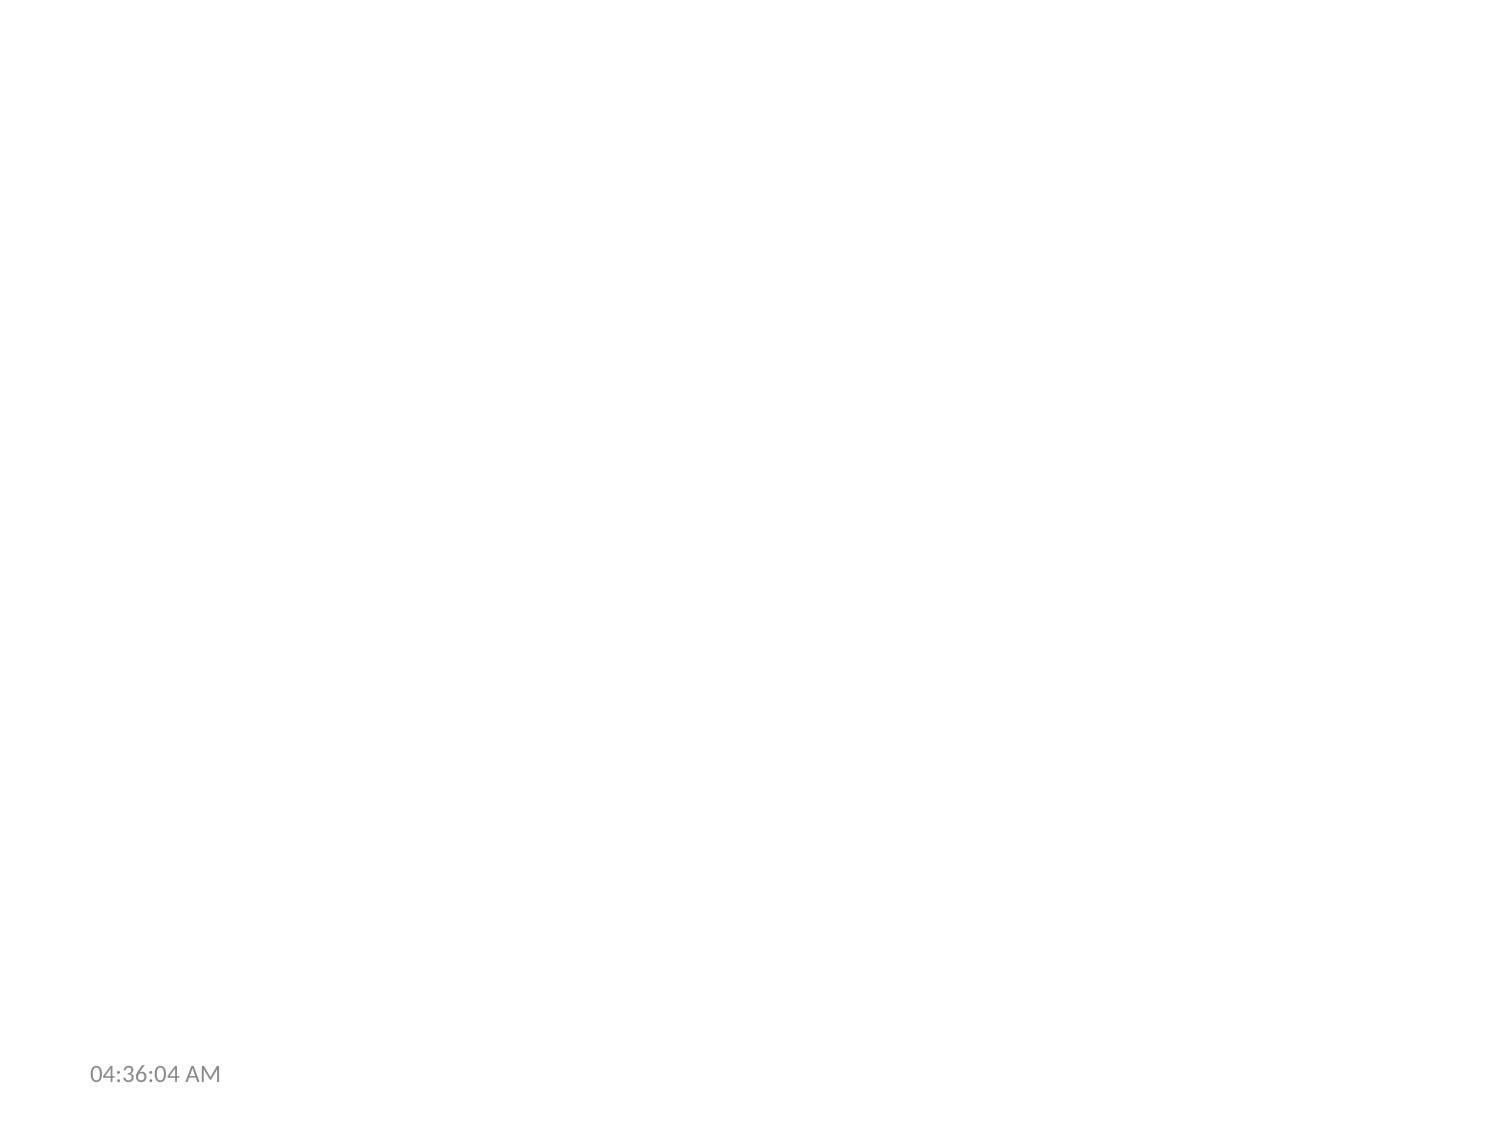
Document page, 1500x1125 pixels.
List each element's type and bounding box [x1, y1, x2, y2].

slide_number [75, 1042, 425, 1103]
